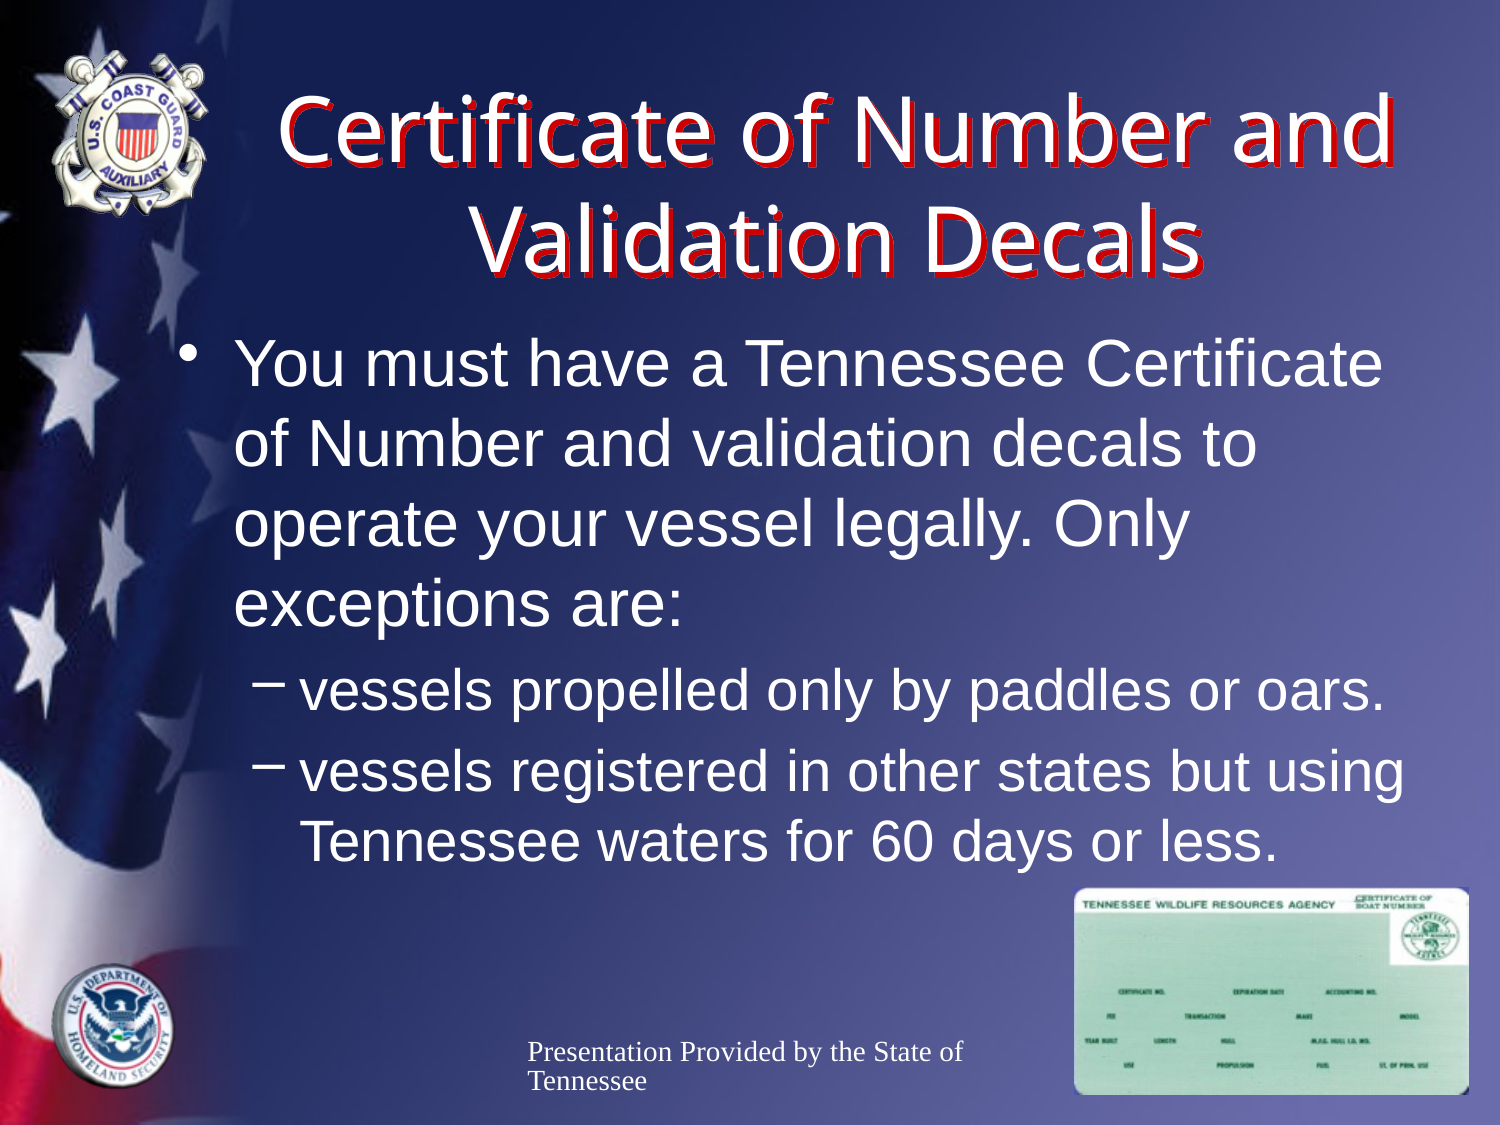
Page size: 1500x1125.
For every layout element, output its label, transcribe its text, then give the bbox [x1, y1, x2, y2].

picture [0, 0, 1500, 1125]
footer Presentation Provided by the State of Tennessee [512, 1025, 988, 1100]
slide_number 9 [1074, 1096, 1388, 1100]
title Certificate of Number and Validation Decals [198, 87, 1474, 275]
list You must have a Tennessee Certificate of Number and validation decals to operate your vessel legally. Only exceptions are: vessels propelled only by paddles or oars. vessels registered in other states but using Tennessee waters for 60 days or less. [162, 312, 1438, 988]
